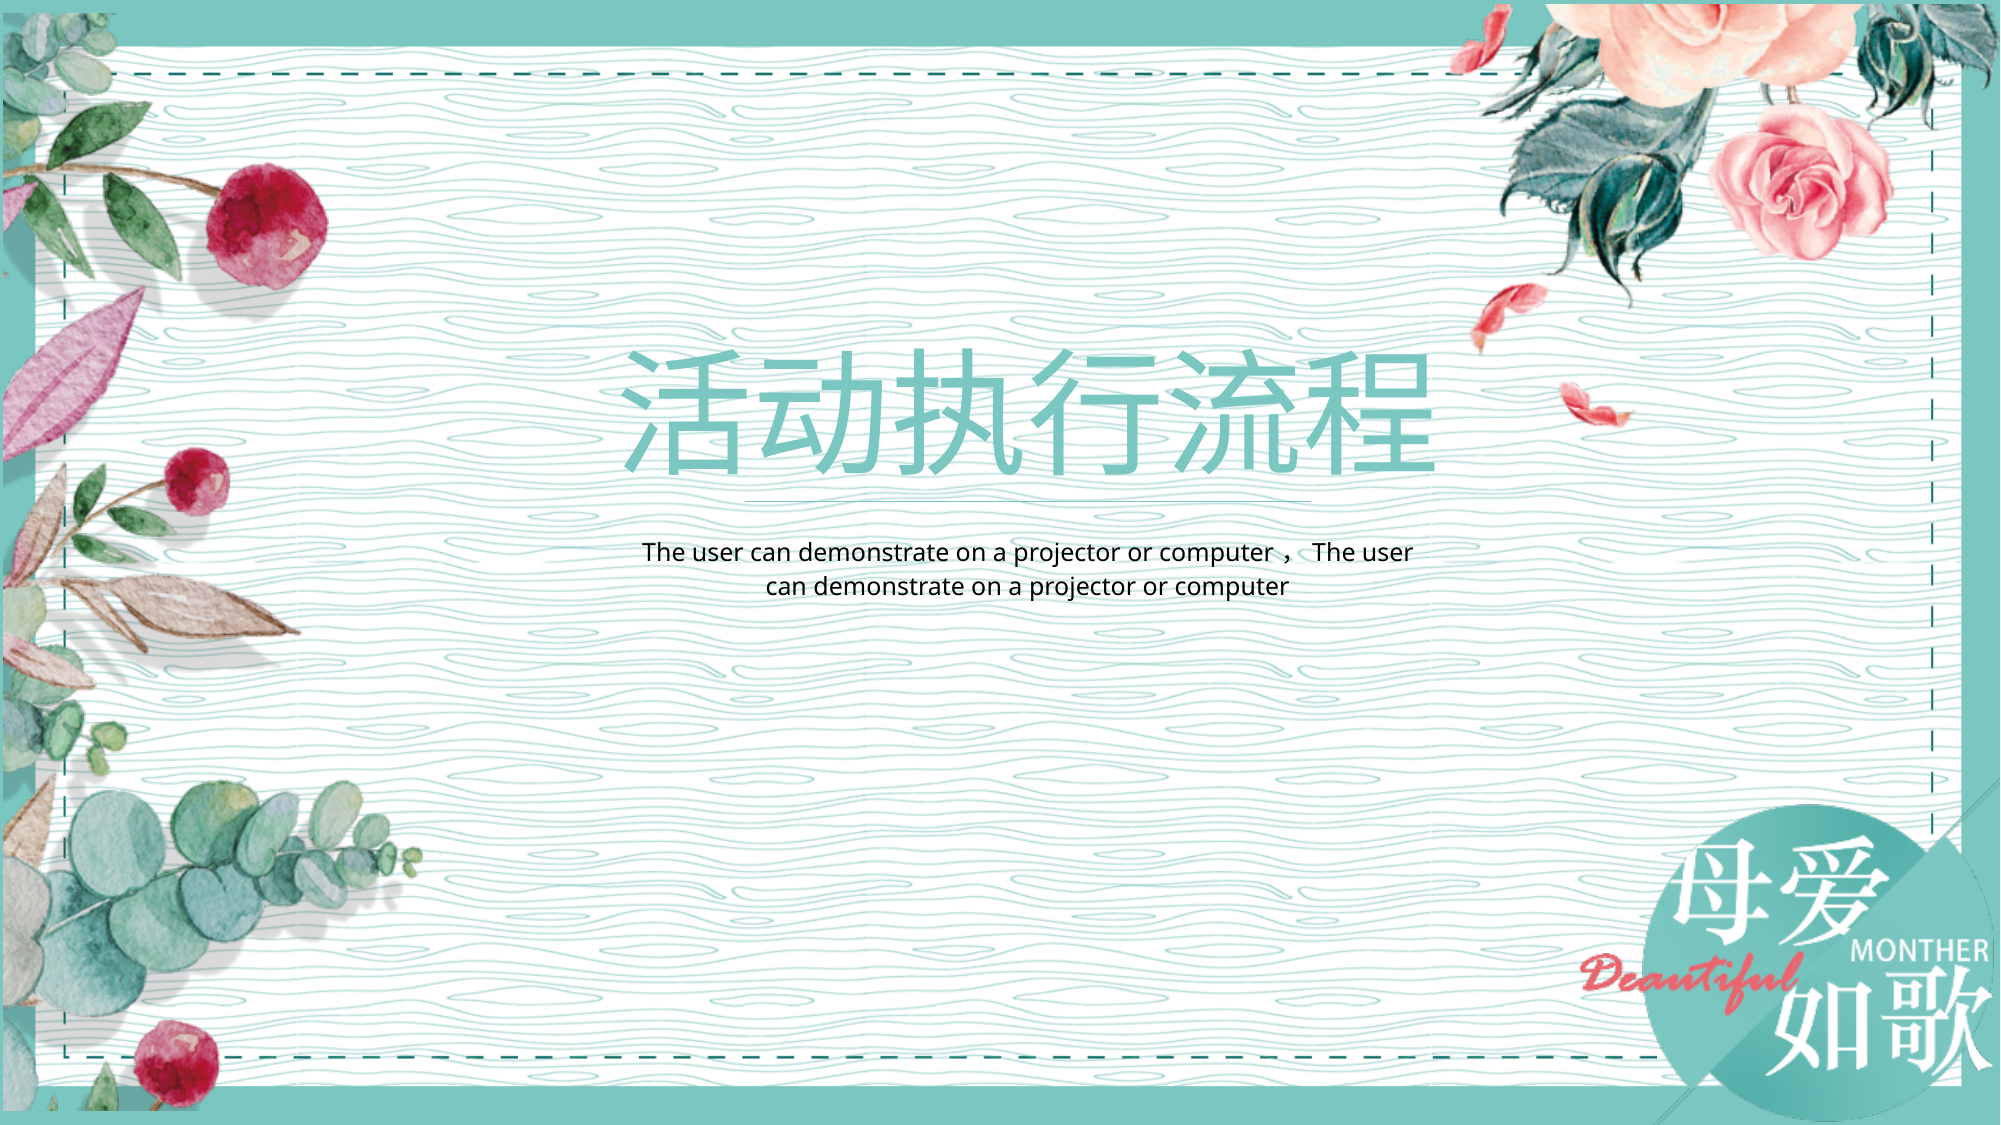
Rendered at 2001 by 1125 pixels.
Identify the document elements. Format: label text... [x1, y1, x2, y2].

text_box 活动执行流程 [563, 320, 1493, 500]
picture [0, 0, 2001, 1125]
text_box The user can demonstrate on a projector or computer，The user can demonstrate on a projector or computer [608, 525, 1447, 609]
